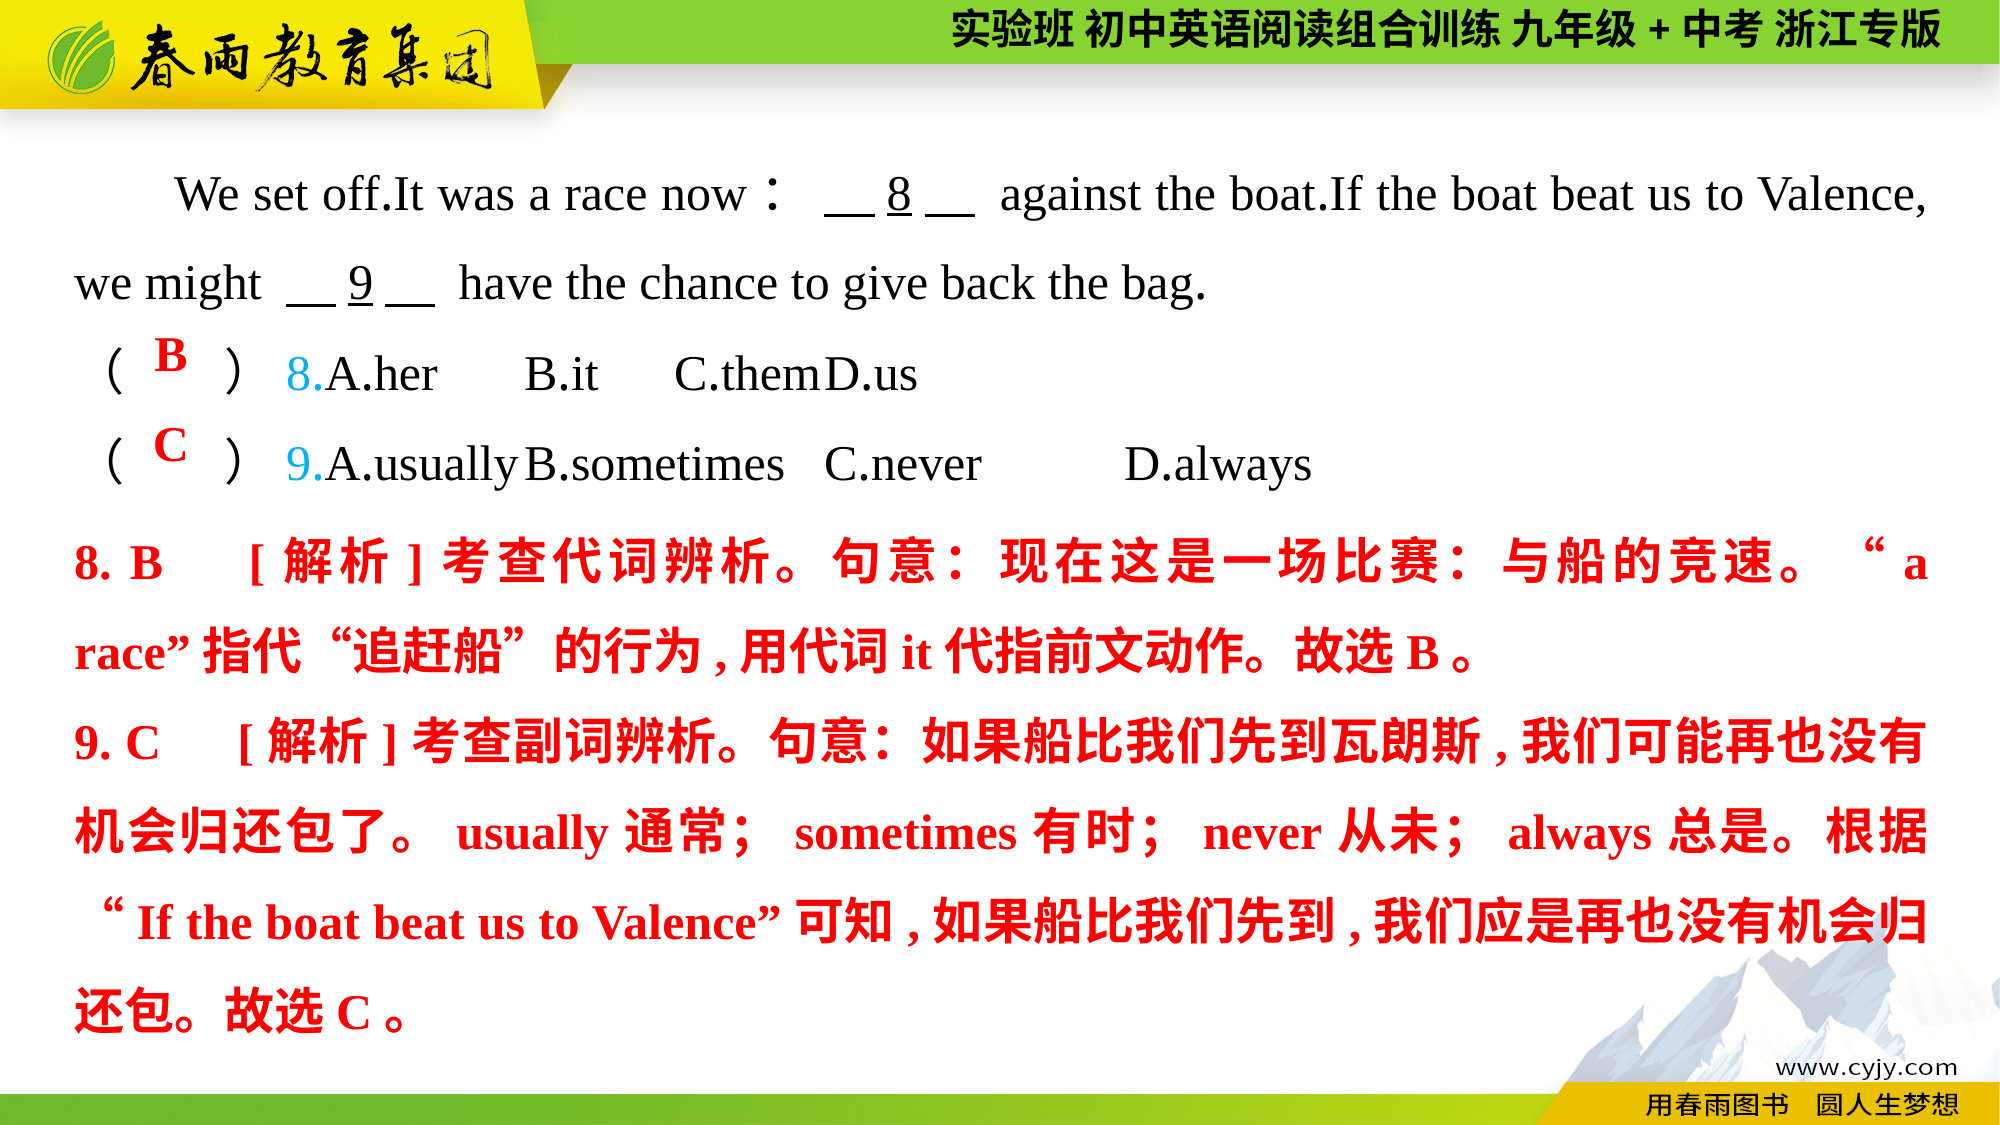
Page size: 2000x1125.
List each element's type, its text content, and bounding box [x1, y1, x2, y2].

text_box B [139, 314, 203, 390]
text_box （ ）8.A.her B.it C.them D.us （ ）9.A.usually B.sometimes C.never D.always [59, 302, 1944, 491]
text_box 8. B [解析]考查代词辨析。句意：现在这是一场比赛：与船的竞速。“a race”指代“追赶船”的行为,用代词it代指前文动作。故选B。 9. C [解析]考查副词辨析。句意：如果船比我们先到瓦朗斯,我们可能再也没有机会归还包了。usually通常；sometimes有时；never从未；always总是。根据“If the boat beat us to Valence”可知,如果船比我们先到,我们应是再也没有机会归还包。故选C。 [59, 491, 1944, 1047]
text_box C [138, 403, 204, 479]
picture [0, 0, 2000, 1125]
list We set off.It was a race now： 8 against the boat.If the boat beat us to Valence, we might 9 have the chance to give back the bag. [59, 122, 1944, 302]
